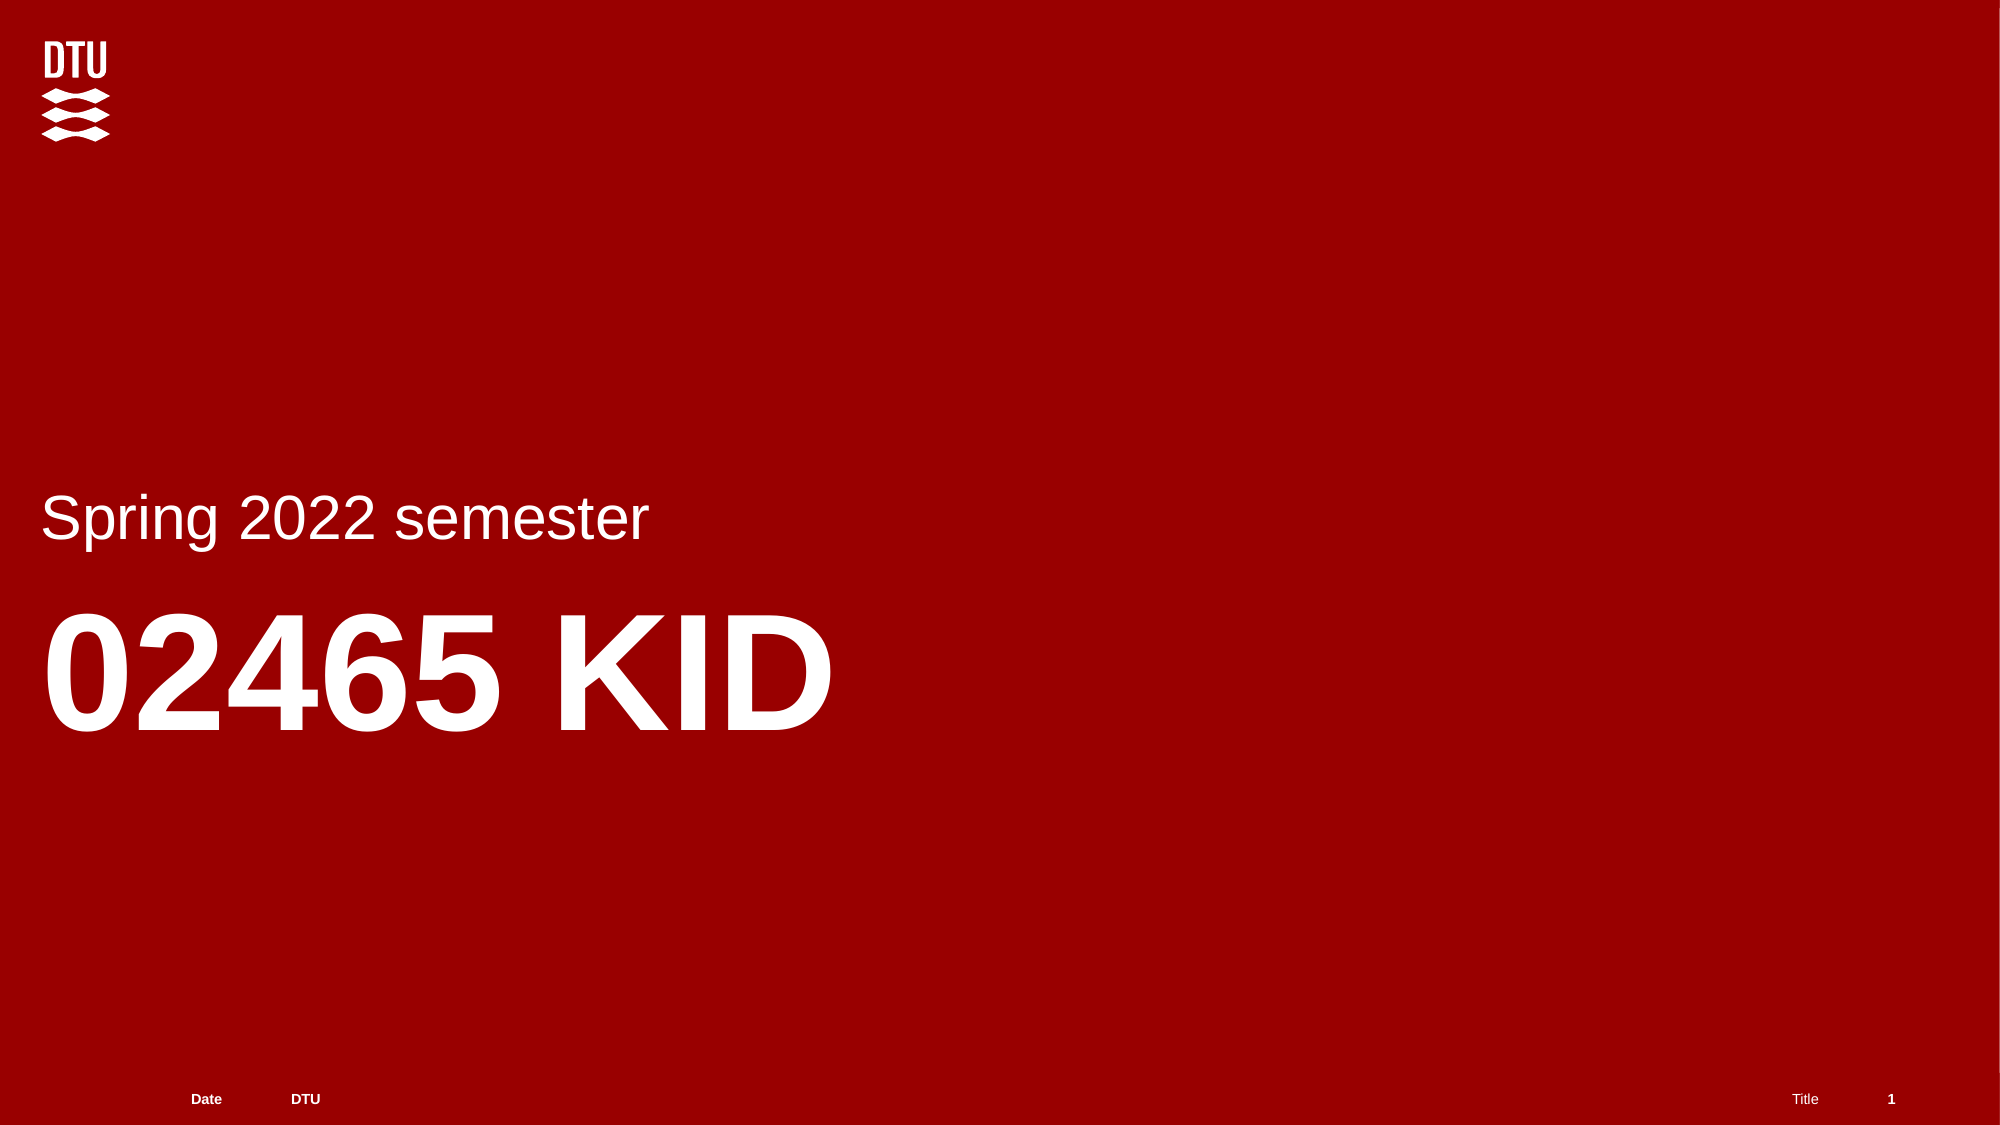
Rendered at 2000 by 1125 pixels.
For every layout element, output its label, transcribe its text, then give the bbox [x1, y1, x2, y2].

subtitle Spring 2022 semester [40, 279, 1819, 553]
title 02465 KID [40, 581, 1820, 1026]
slide_number 1 [1887, 1073, 1959, 1125]
